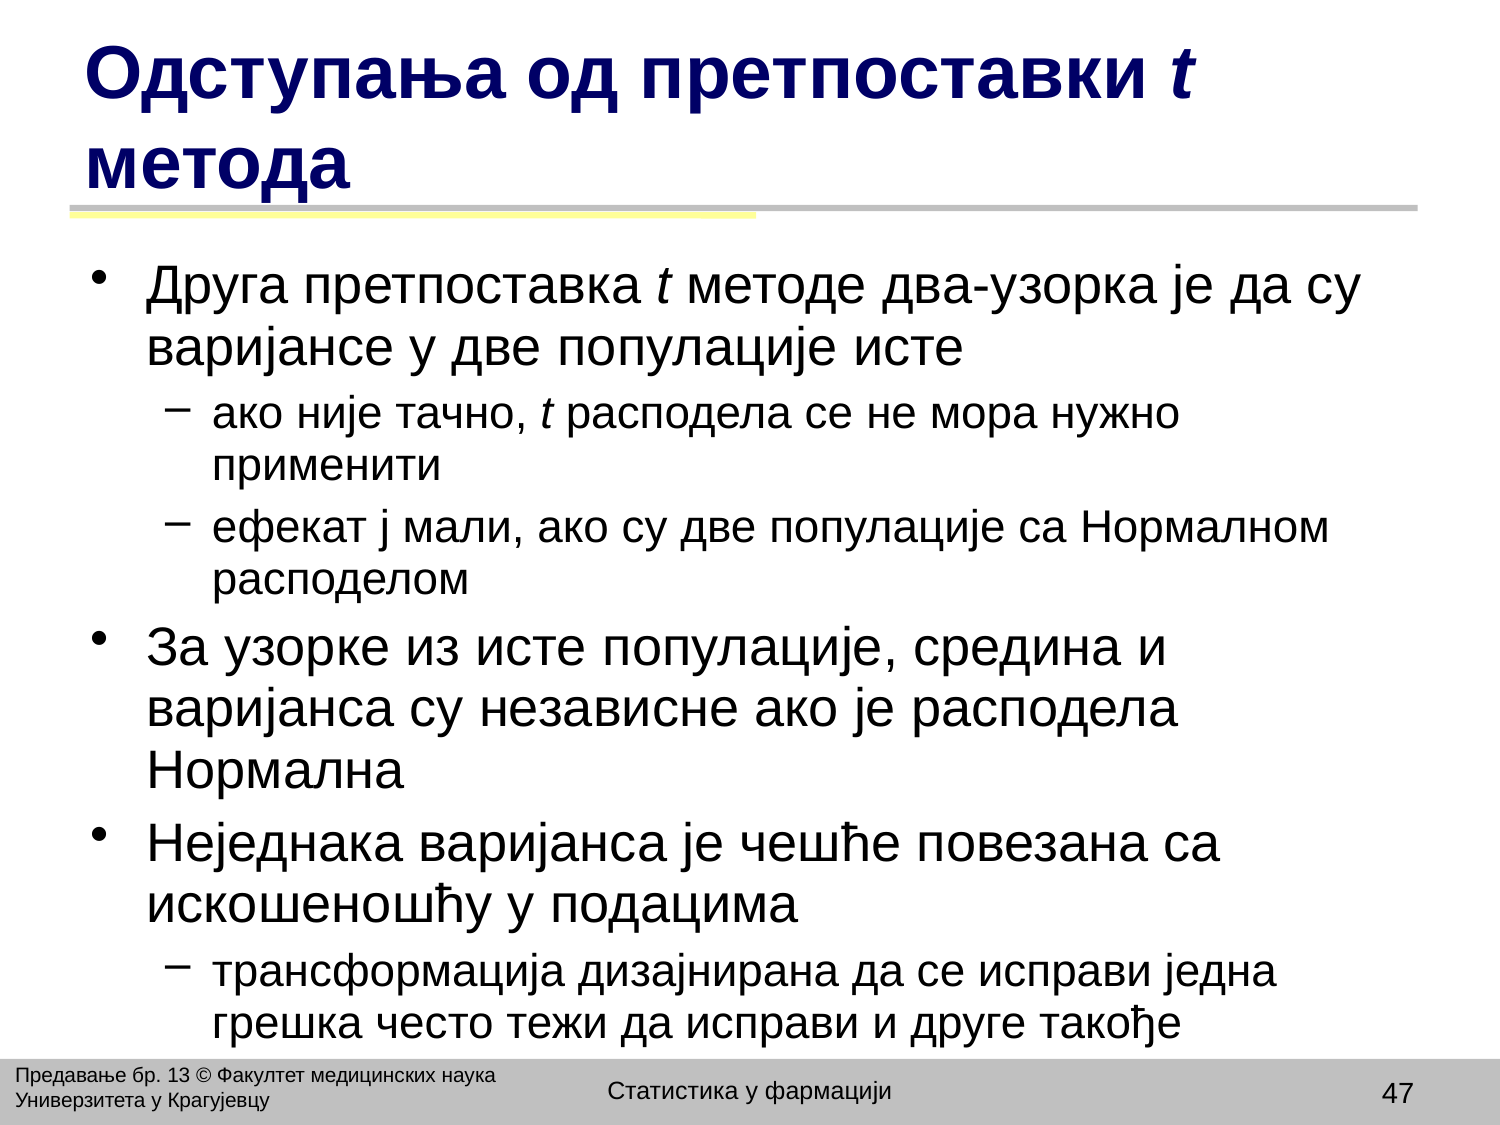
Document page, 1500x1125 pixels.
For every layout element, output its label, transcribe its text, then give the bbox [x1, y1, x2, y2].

list Друга претпоставка t методе два-узорка је да су варијансе у две популације исте ако није тачно, t расподела се не мора нужно применити ефекат ј мали, ако су две популације са Нормалном расподелом За узорке из исте популације, средина и варијанса су независне ако је расподела Нормална Неједнака варијанса је чешће повезана са искошеношћу у подацима трансформација дизајнирана да се исправи једна грешка често тежи да исправи и друге такође [74, 246, 1426, 1023]
footer Статистика у фармацији [512, 1066, 988, 1125]
slide_number Предавање бр. 13 © Факултет медицинских наука Универзитета у Крагујевцу [0, 1053, 614, 1108]
slide_number 47 [1079, 1066, 1430, 1125]
title Одступања од претпоставки t метода [69, 19, 1426, 208]
